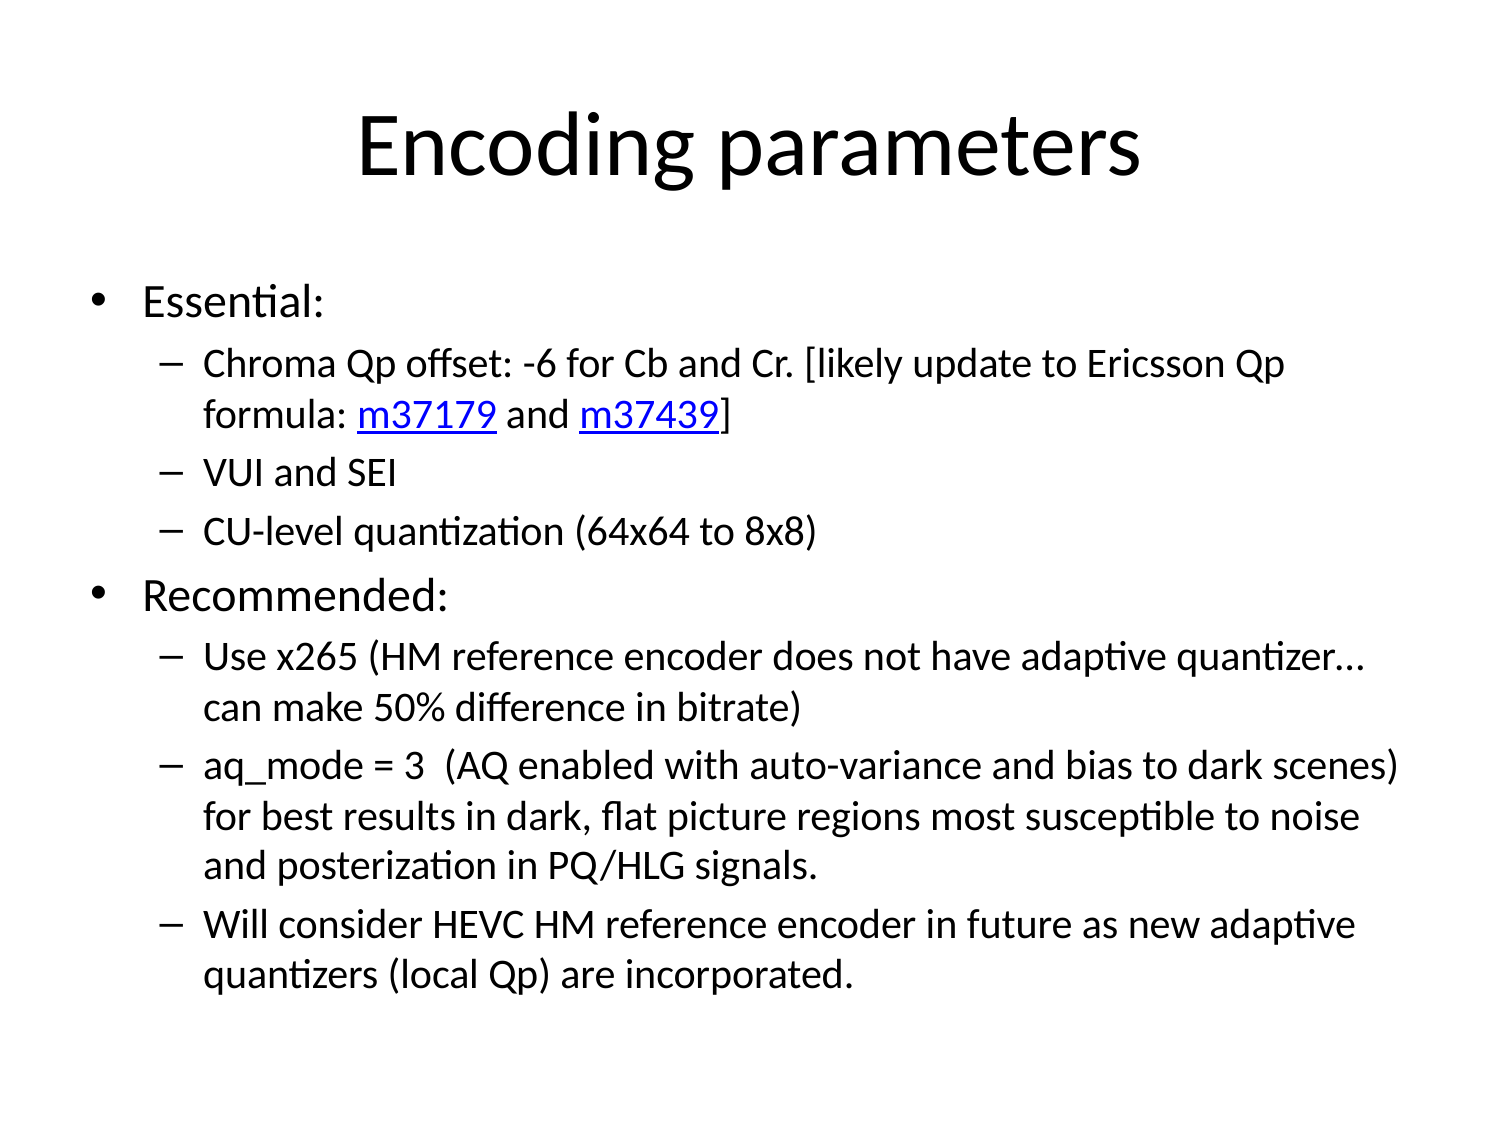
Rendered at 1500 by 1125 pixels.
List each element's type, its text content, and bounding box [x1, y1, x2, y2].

list Essential: Chroma Qp offset: -6 for Cb and Cr. [likely update to Ericsson Qp formula: m37179 and m37439] VUI and SEI CU-level quantization (64x64 to 8x8) Recommended: Use x265 (HM reference encoder does not have adaptive quantizer… can make 50% difference in bitrate) aq_mode = 3 (AQ enabled with auto-variance and bias to dark scenes) for best results in dark, flat picture regions most susceptible to noise and posterization in PQ/HLG signals. Will consider HEVC HM reference encoder in future as new adaptive quantizers (local Qp) are incorporated. [75, 262, 1425, 1005]
title Encoding parameters [75, 45, 1425, 233]
